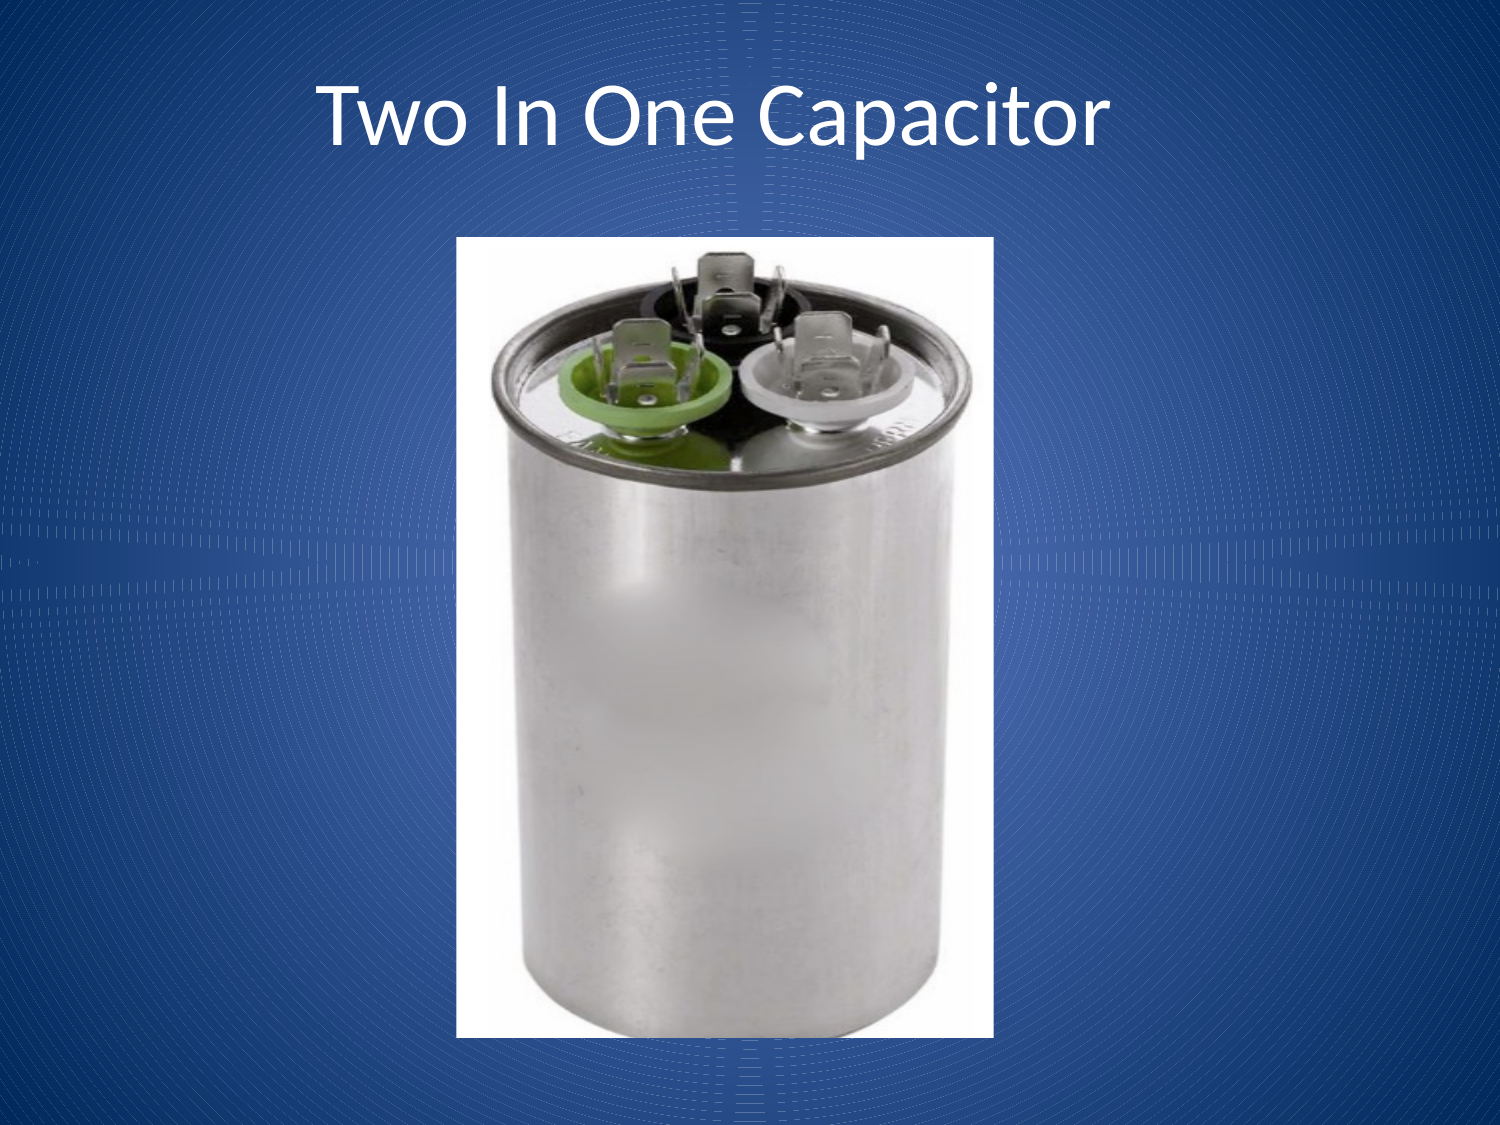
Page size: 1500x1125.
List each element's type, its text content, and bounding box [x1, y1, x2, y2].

picture [455, 237, 994, 1038]
title Two In One Capacitor [0, 15, 1450, 203]
